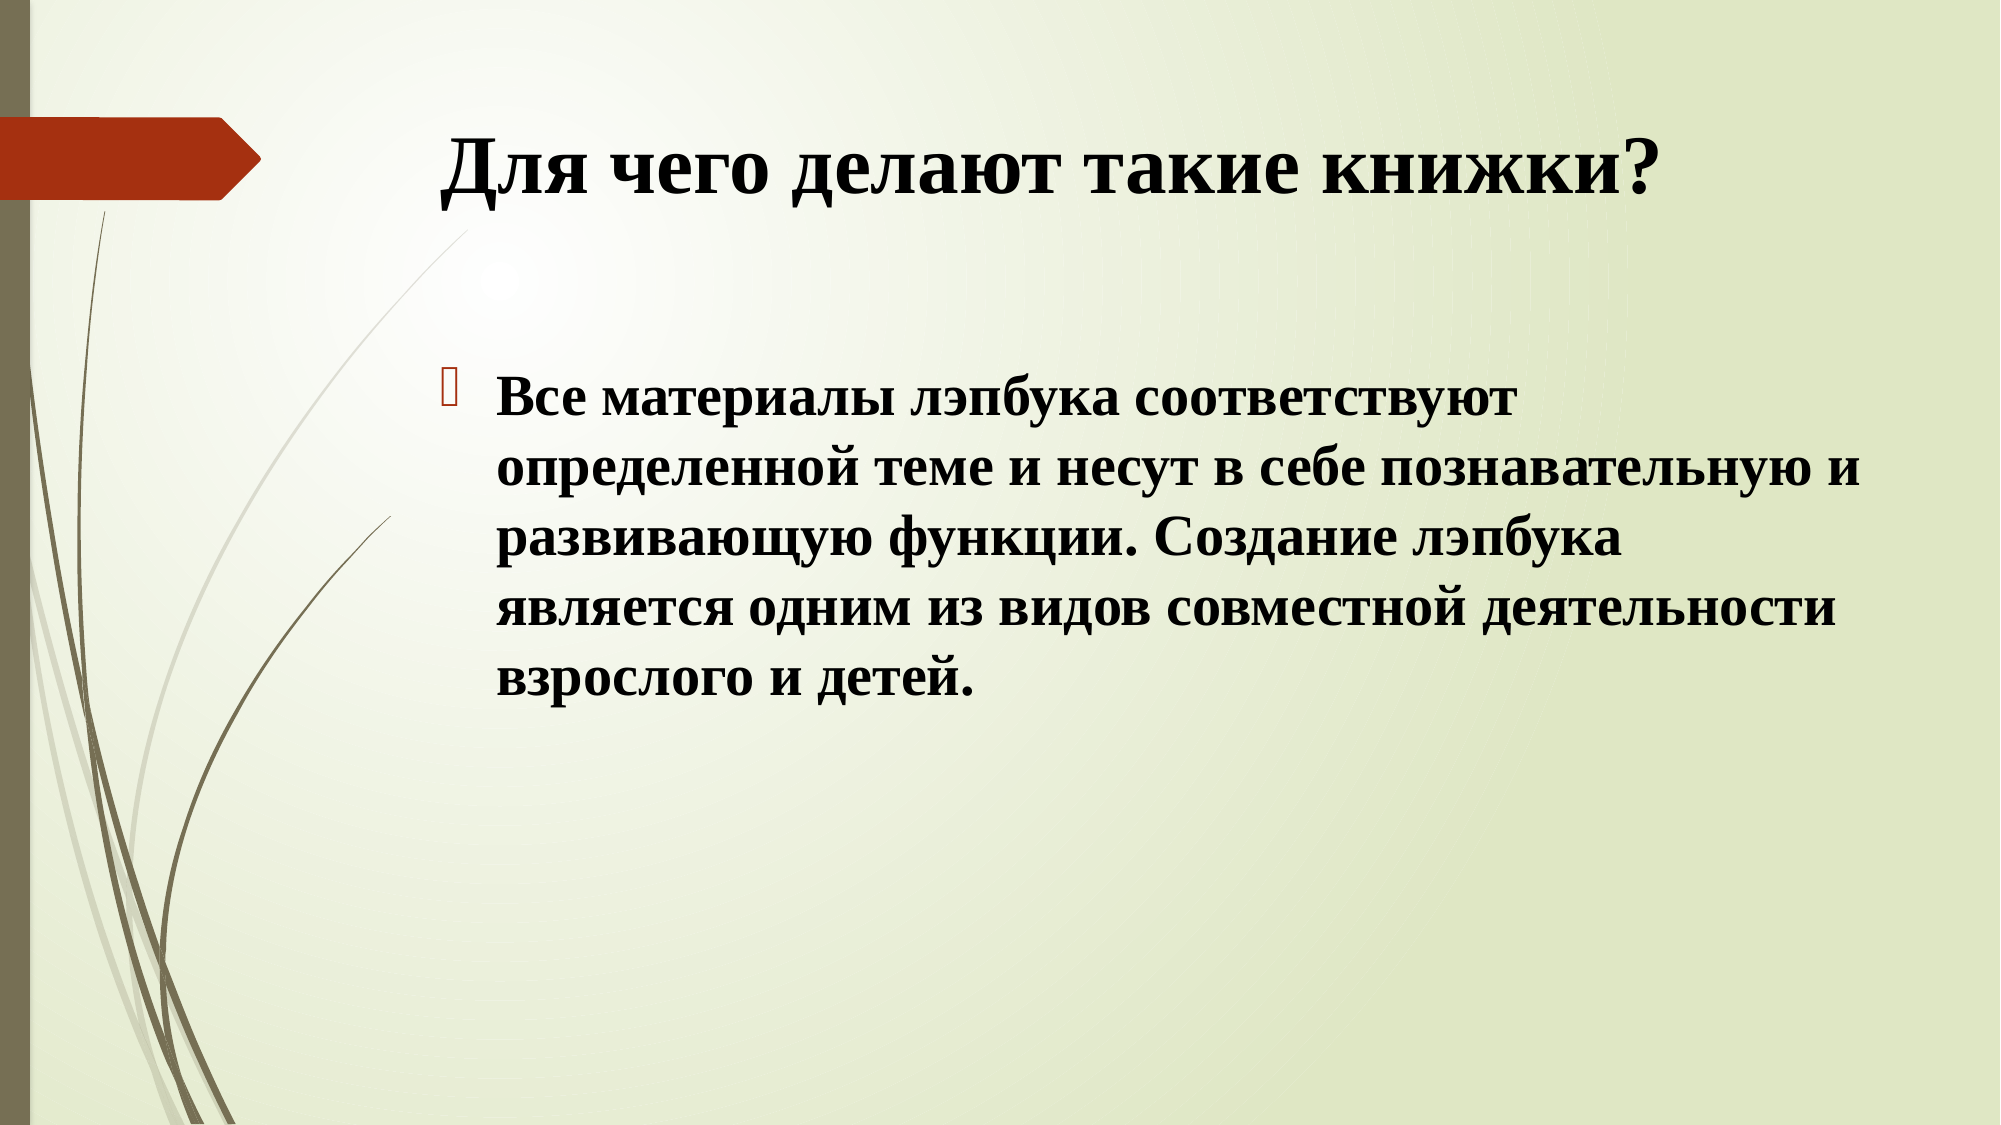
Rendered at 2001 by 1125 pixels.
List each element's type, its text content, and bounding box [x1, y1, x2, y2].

title Для чего делают такие книжки? [425, 102, 1888, 313]
list Все материалы лэпбука соответствуют определенной теме и несут в себе познавательную и развивающую функции. Создание лэпбука является одним из видов совместной деятельности взрослого и детей. [424, 350, 1888, 970]
